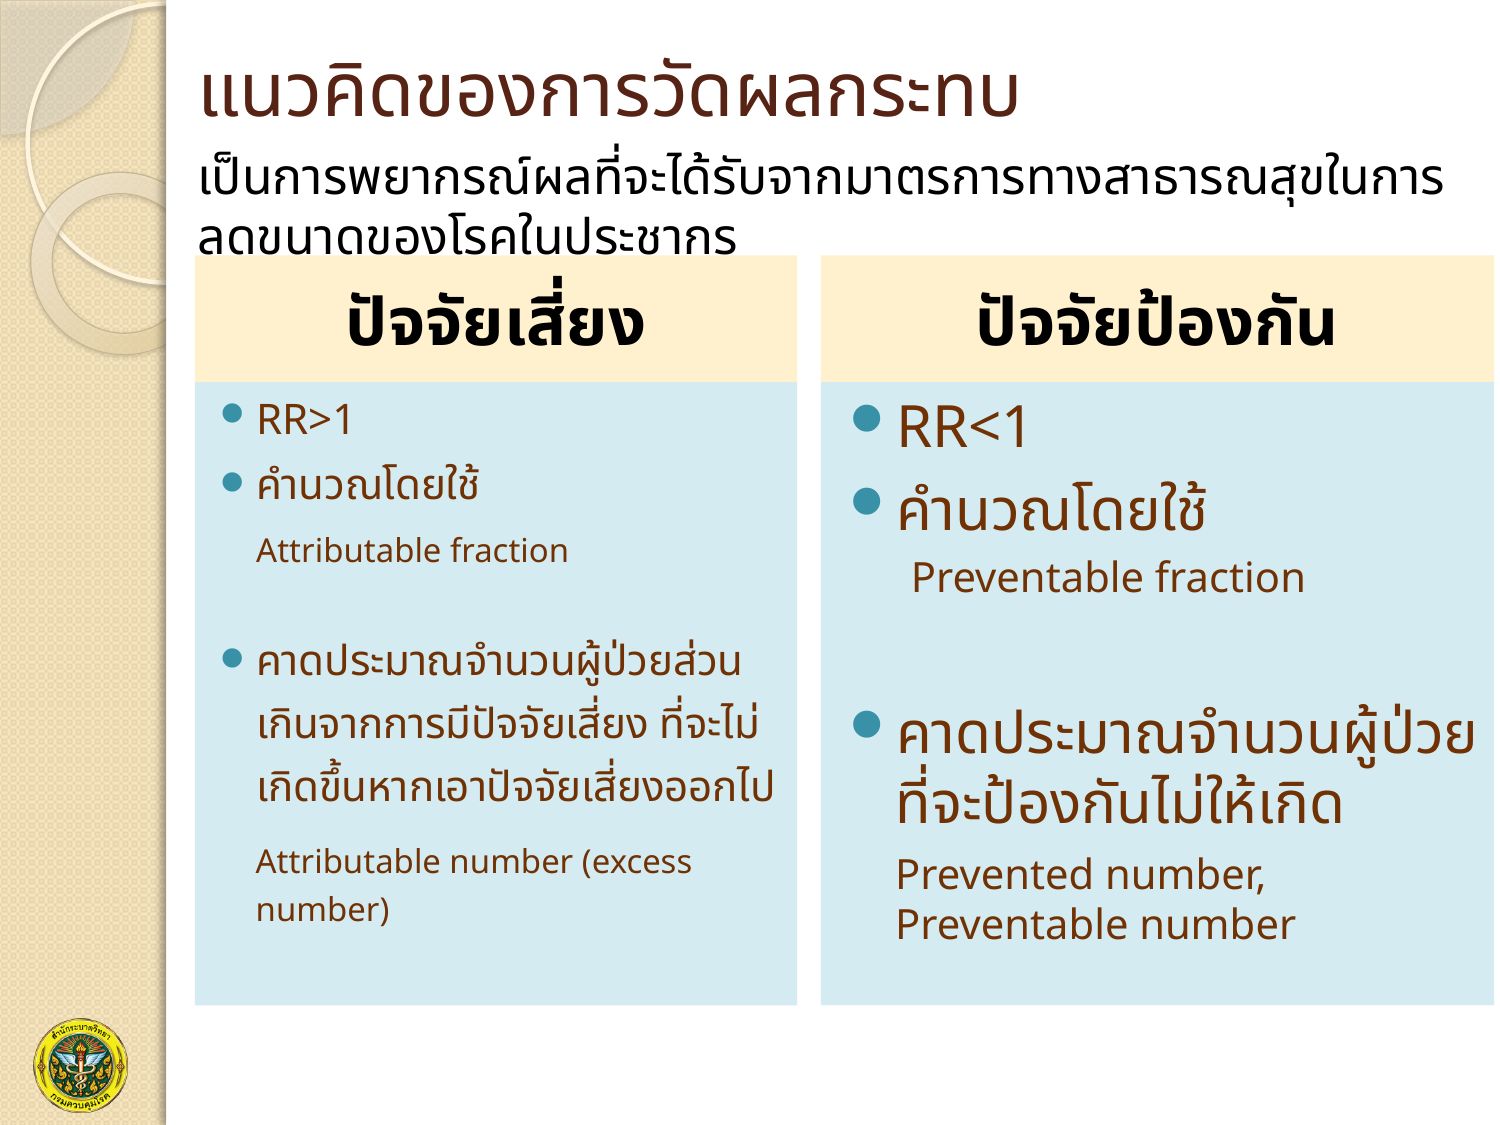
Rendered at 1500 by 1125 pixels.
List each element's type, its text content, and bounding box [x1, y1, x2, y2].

picture [33, 1018, 128, 1113]
text_box RR<1 คำนวณโดยใช้ Preventable fraction คาดประมาณจำนวนผู้ป่วยที่จะป้องกันไม่ให้เกิด Prevented number, Preventable number [820, 382, 1495, 1006]
title แนวคิดของการวัดผลกระทบ [183, 0, 1425, 137]
list RR>1 คำนวณโดยใช้ Attributable fraction คาดประมาณจำนวนผู้ป่วยส่วนเกินจากการมีปัจจัยเสี่ยง ที่จะไม่เกิดขึ้นหากเอาปัจจัยเสี่ยงออกไป Attributable number (excess number) [194, 383, 798, 1006]
text_box เป็นการพยากรณ์ผลที่จะได้รับจากมาตรการทางสาธารณสุขในการลดขนาดของโรคในประชากร [183, 137, 1488, 273]
text_box ปัจจัยป้องกัน [820, 255, 1495, 382]
text_box ปัจจัยเสี่ยง [194, 255, 798, 383]
